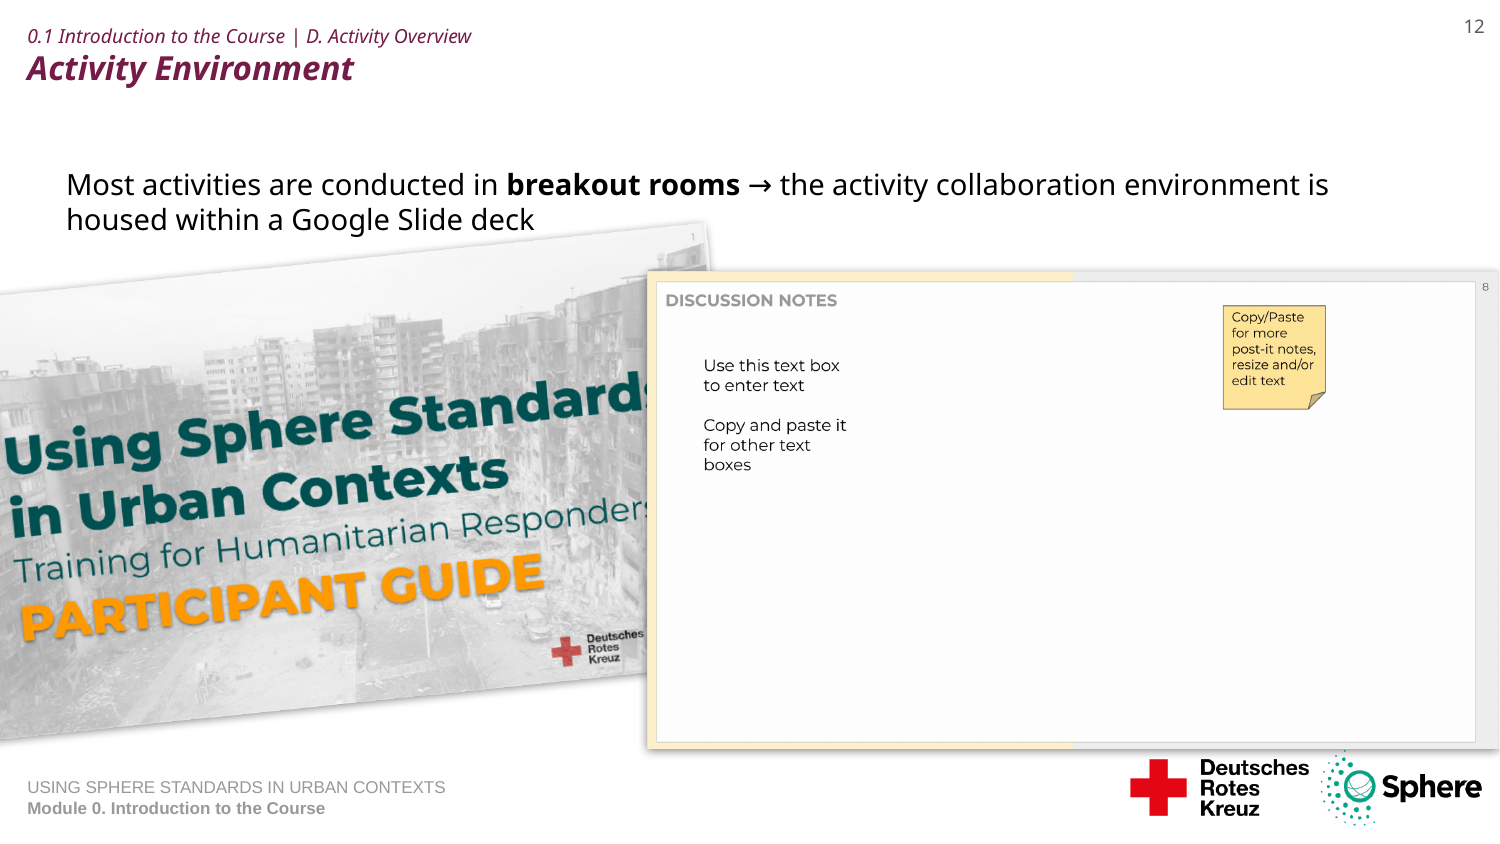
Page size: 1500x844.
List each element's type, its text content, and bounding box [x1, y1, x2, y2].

text_box USING SPHERE STANDARDS IN URBAN CONTEXTS Module 0. Introduction to the Course [12, 761, 1020, 833]
picture [0, 223, 1500, 826]
list Most activities are conducted in breakout rooms → the activity collaboration environment is housed within a Google Slide deck [51, 151, 1449, 267]
slide_number 12 [1410, 0, 1500, 65]
picture [1130, 759, 1309, 816]
title 0.1 Introduction to the Course | D. Activity Overview Activity Environment [12, 8, 1410, 103]
